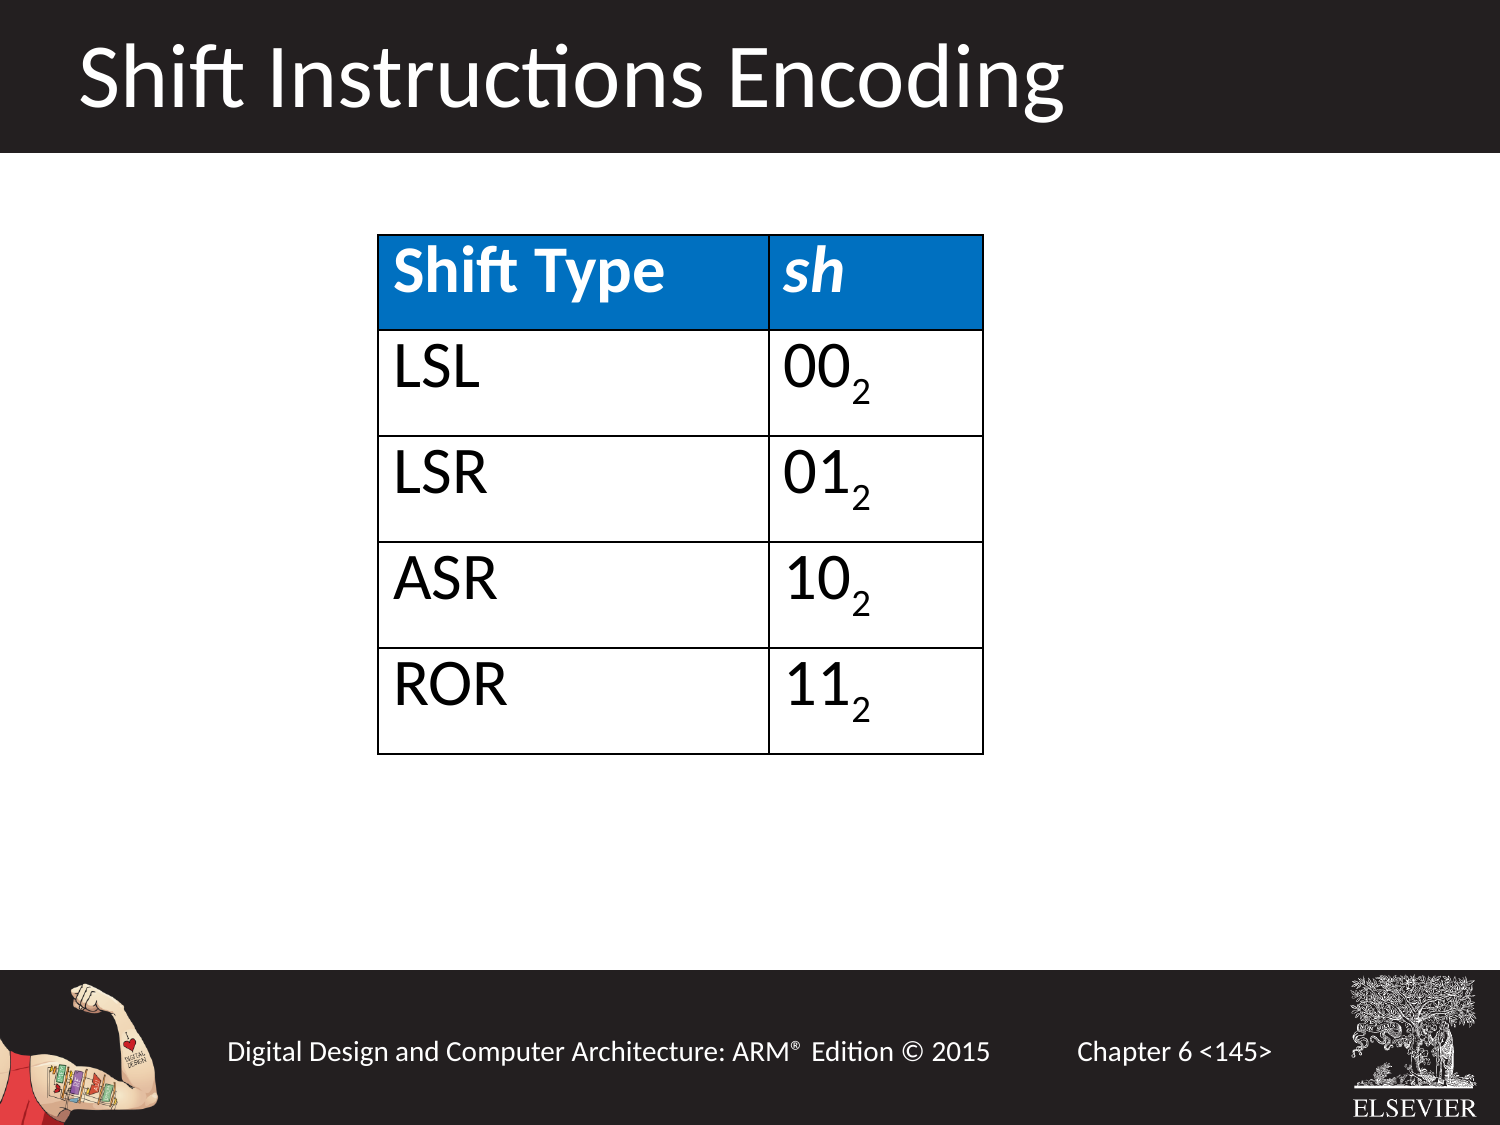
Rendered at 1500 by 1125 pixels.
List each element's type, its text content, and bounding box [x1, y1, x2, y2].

table_cell LSL [379, 331, 768, 435]
table_cell 102 [770, 543, 982, 647]
table_cell LSR [379, 437, 768, 541]
table_cell 002 [770, 331, 982, 435]
picture [1350, 1000, 1477, 1117]
table_header sh [770, 236, 982, 329]
table_cell 012 [770, 437, 982, 541]
picture [0, 979, 163, 1125]
text_box [112, 200, 1438, 1050]
text_box [150, 187, 1500, 1000]
table_cell ASR [379, 543, 768, 647]
text_box Shift Instructions Encoding [63, 8, 1488, 133]
table_header Shift Type [379, 236, 768, 329]
table_cell 112 [770, 649, 982, 753]
table_cell ROR [379, 649, 768, 753]
